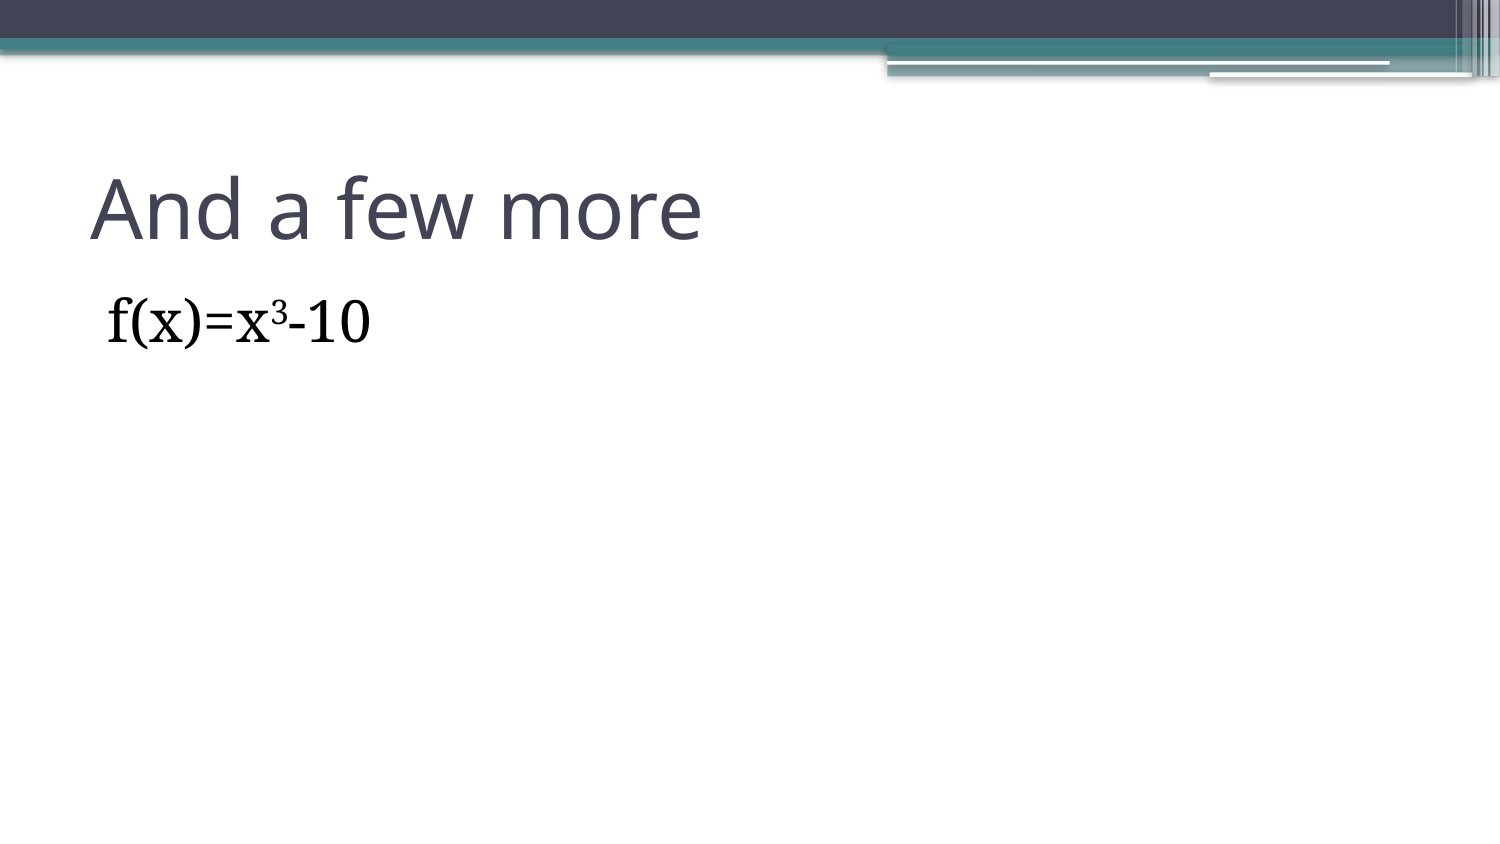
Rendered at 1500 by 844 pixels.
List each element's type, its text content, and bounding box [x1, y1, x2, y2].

list f(x)=x3-10 [74, 276, 1426, 809]
title And a few more [74, 140, 1426, 273]
